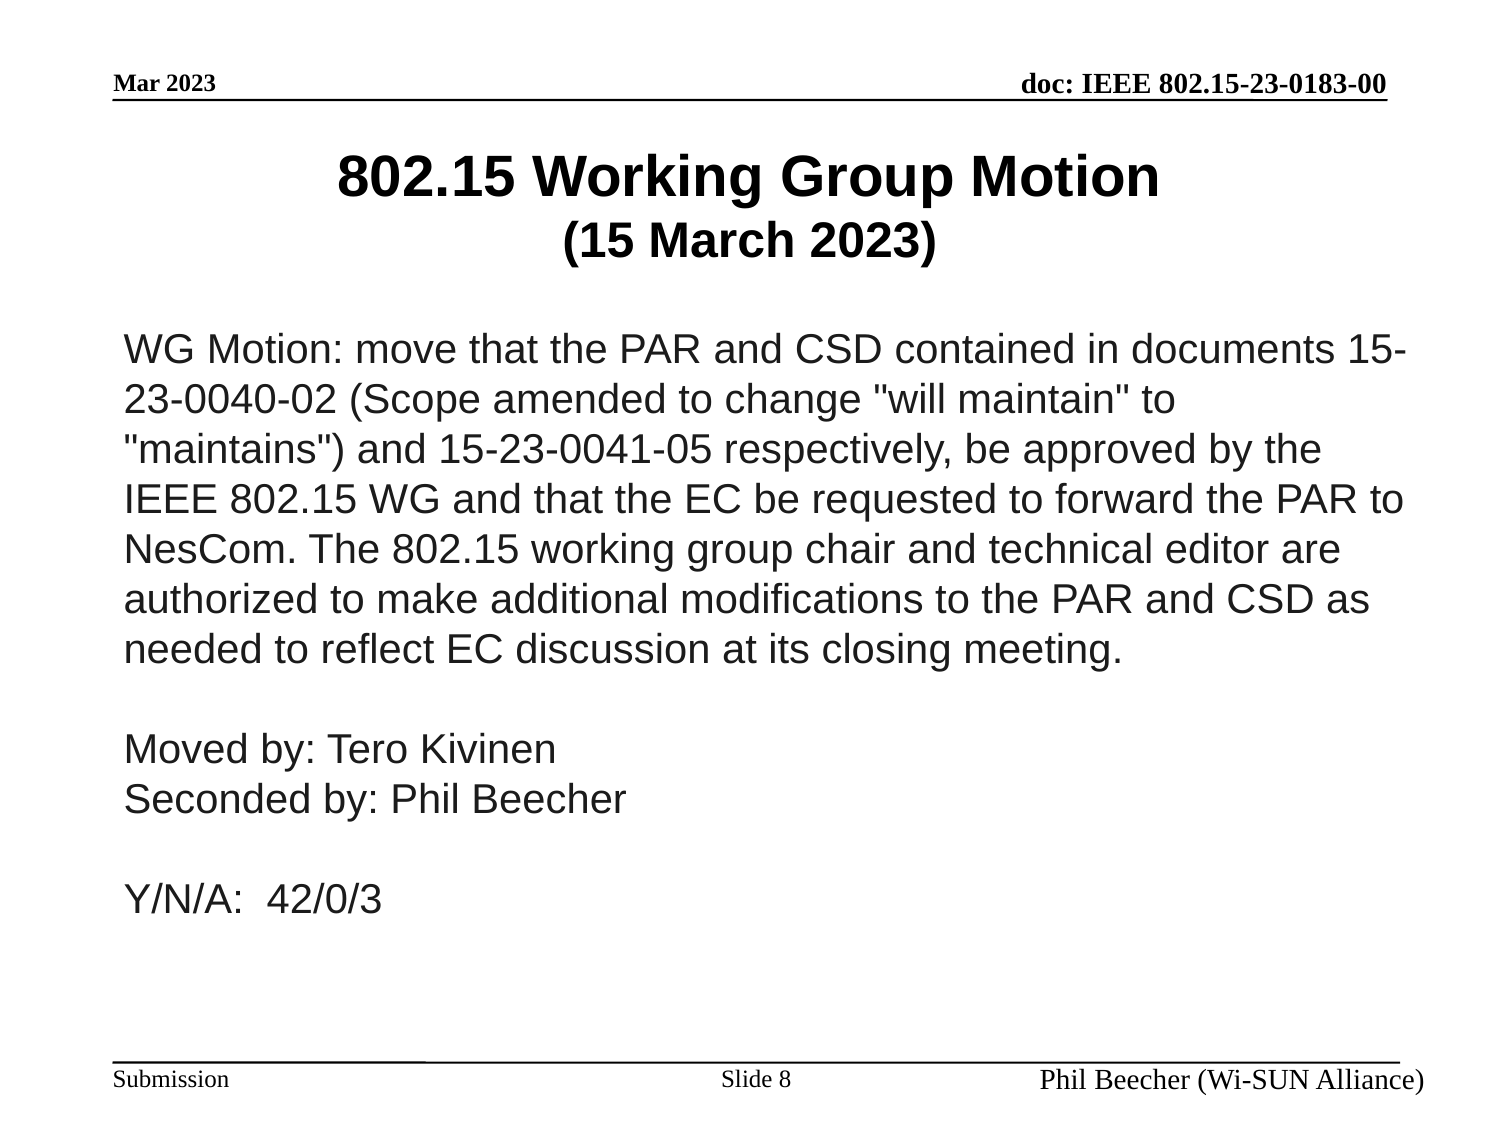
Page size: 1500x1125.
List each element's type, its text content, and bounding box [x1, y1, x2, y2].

text_box WG Motion: move that the PAR and CSD contained in documents 15-23-0040-02 (Scope amended to change "will maintain" to "maintains") and 15-23-0041-05 respectively, be approved by the IEEE 802.15 WG and that the EC be requested to forward the PAR to NesCom. The 802.15 working group chair and technical editor are authorized to make additional modifications to the PAR and CSD as needed to reflect EC discussion at its closing meeting. Moved by: Tero Kivinen Seconded by: Phil Beecher Y/N/A: 42/0/3 [108, 314, 1425, 975]
text_box 802.15 Working Group Motion (15 March 2023) [74, 112, 1425, 263]
text_box Slide 8 [675, 1062, 838, 1093]
text_box [74, 263, 1425, 916]
